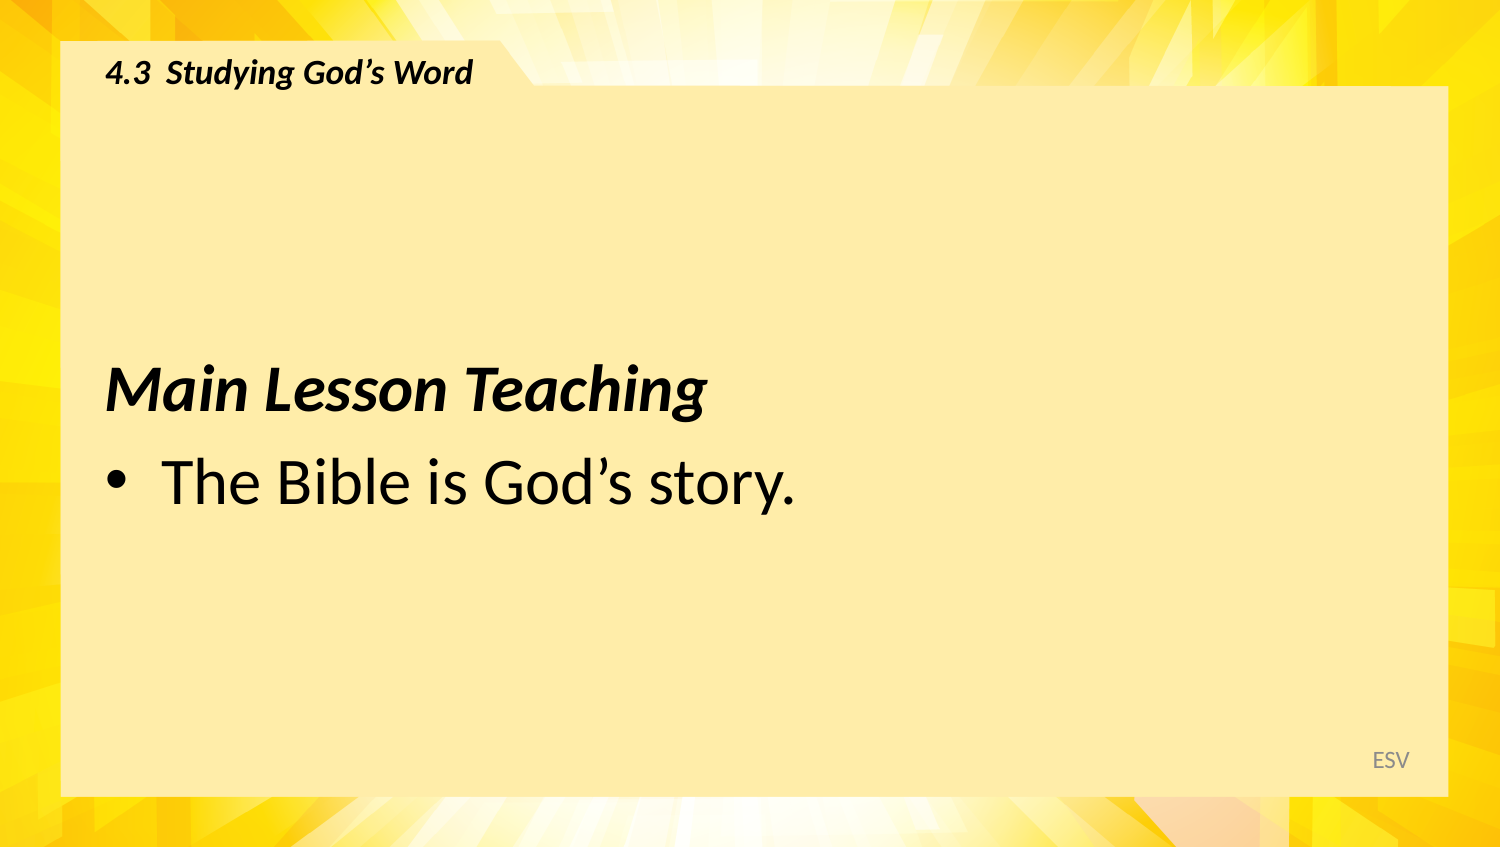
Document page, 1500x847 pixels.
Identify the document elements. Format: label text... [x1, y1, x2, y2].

list Main Lesson Teaching The Bible is God’s story. [89, 141, 1403, 722]
footer ESV [950, 736, 1425, 782]
picture [0, 0, 1500, 847]
title 4.3 Studying God’s Word [89, 33, 1420, 108]
